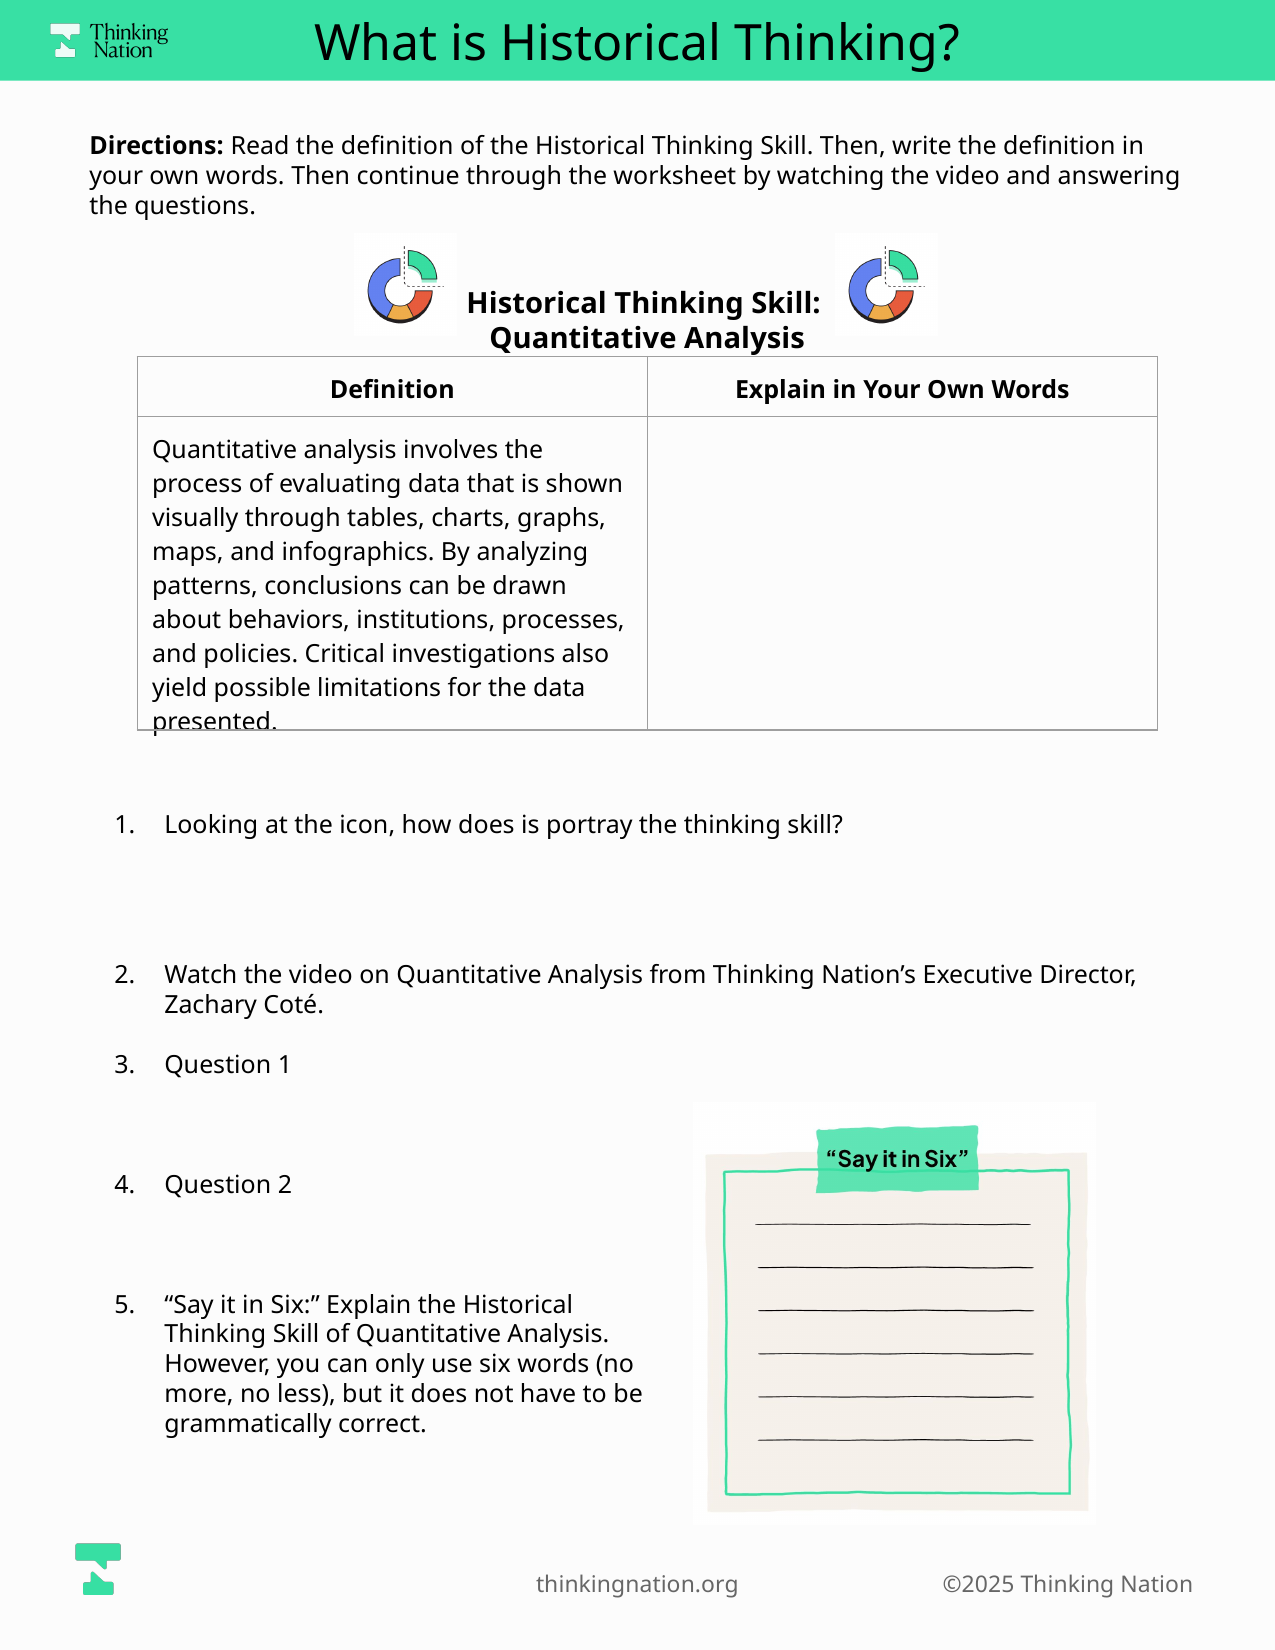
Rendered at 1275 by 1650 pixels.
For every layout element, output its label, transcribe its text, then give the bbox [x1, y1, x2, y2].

picture [62, 1533, 134, 1605]
table_cell Quantitative analysis involves the process of evaluating data that is shown visually through tables, charts, graphs, maps, and infographics. By analyzing patterns, conclusions can be drawn about behaviors, institutions, processes, and policies. Critical investigations also yield possible limitations for the data presented. [138, 417, 647, 729]
table_cell [648, 417, 1157, 729]
picture [354, 233, 457, 336]
table_header Definition [138, 357, 647, 416]
text_box [456, 1534, 1275, 1613]
picture [835, 233, 938, 336]
text_box Directions: Read the definition of the Historical Thinking Skill. Then, write the definition in your own words. Then continue through the worksheet by watching the video and answering the questions. Historical Thinking Skill: Quantitative Analysis Looking at the icon, how does is portray the thinking skill? Watch the video on Quantitative Analysis from Thinking Nation’s Executive Director, Zachary Coté. Question 1 Question 2 “Say it in Six:” Explain the Historical Thinking Skill of Quantitative Analysis. However, you can only use six words (no more, no less), but it does not have to be grammatically correct. [74, 114, 1221, 1518]
text_box What is Historical Thinking? [0, 0, 1275, 81]
picture [36, 12, 172, 69]
picture [692, 1101, 1097, 1526]
table_header Explain in Your Own Words [648, 357, 1157, 416]
